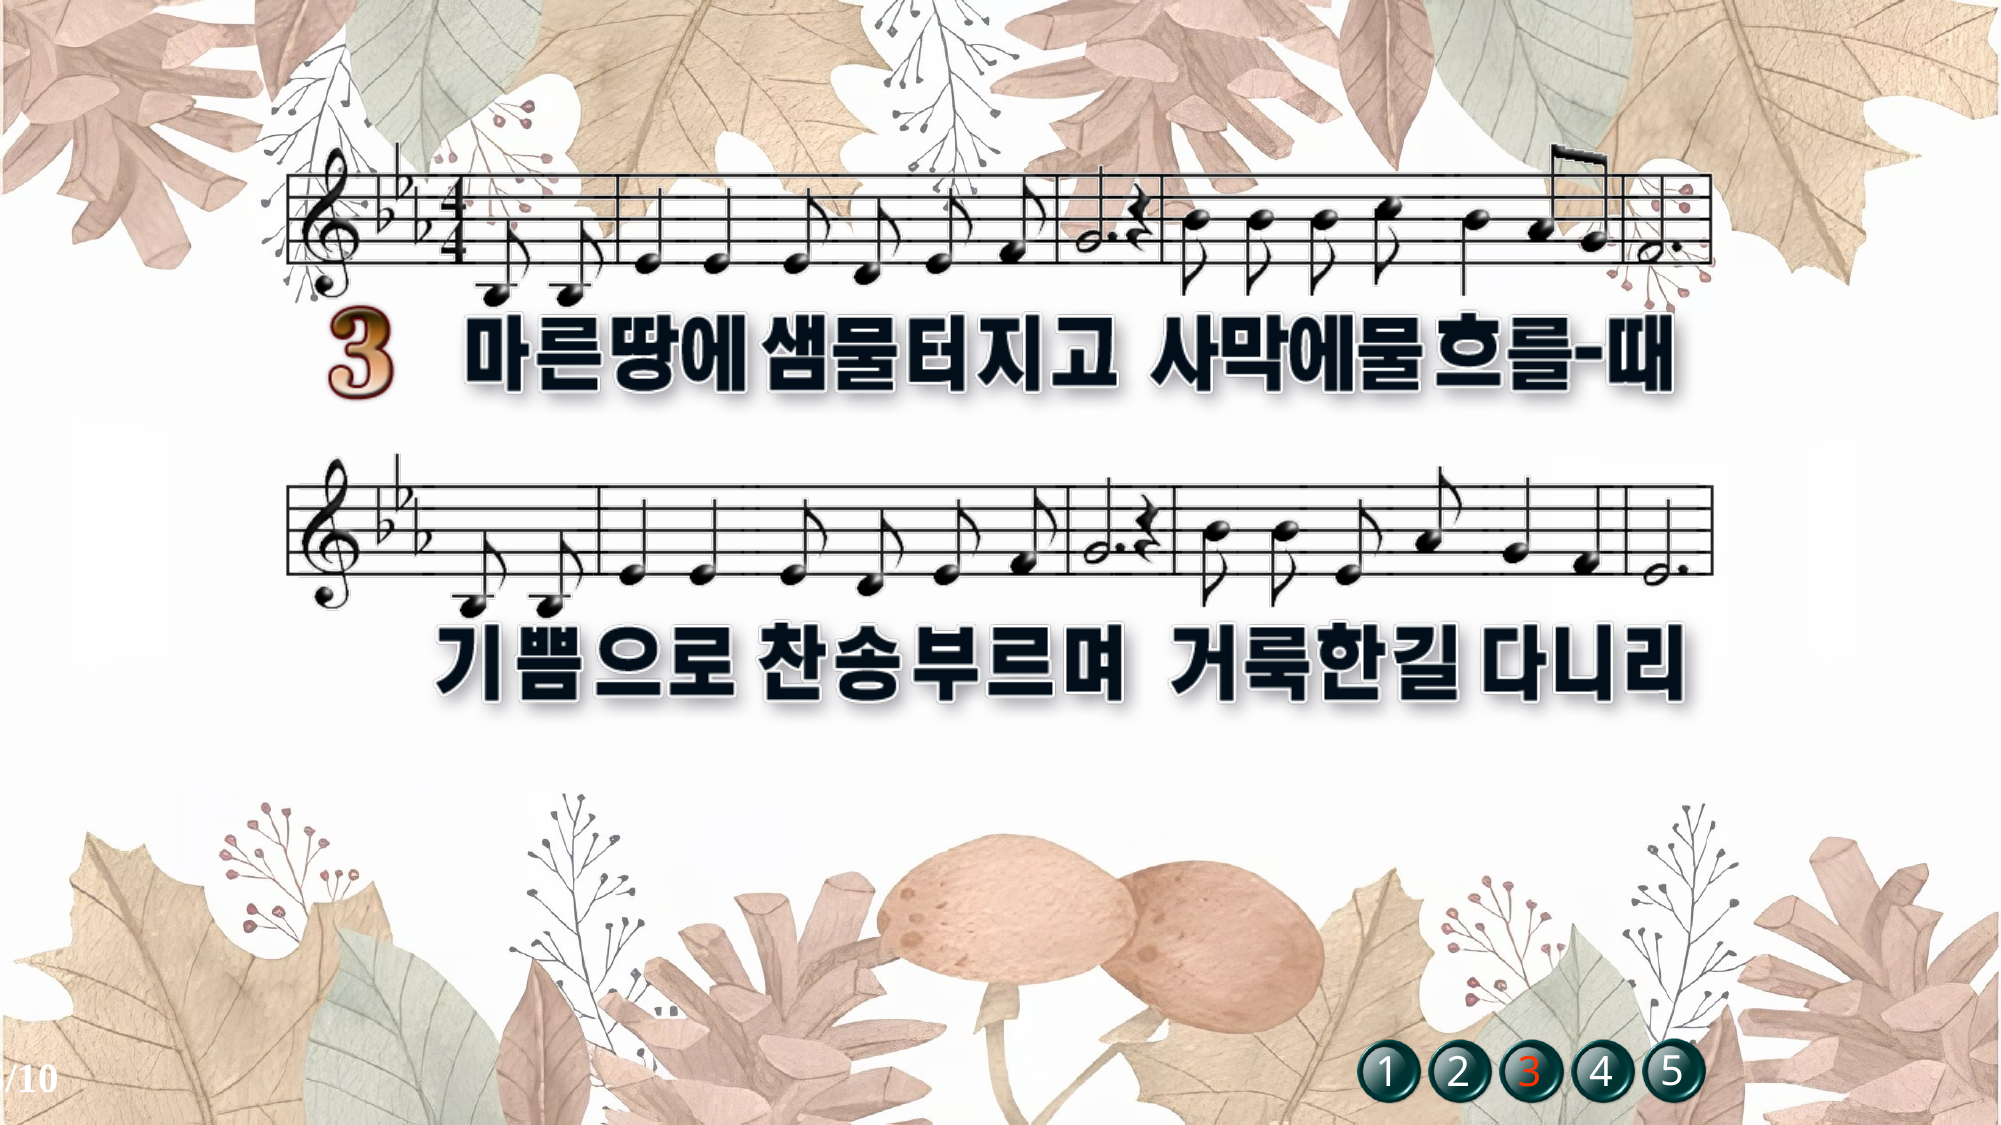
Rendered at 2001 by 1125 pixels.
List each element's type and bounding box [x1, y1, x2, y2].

text_box [1425, 1035, 1496, 1106]
text_box [1496, 1035, 1567, 1106]
picture [0, 0, 2001, 1125]
text_box [1354, 1035, 1424, 1106]
text_box [1639, 1034, 1709, 1106]
text_box [1568, 1035, 1638, 1106]
